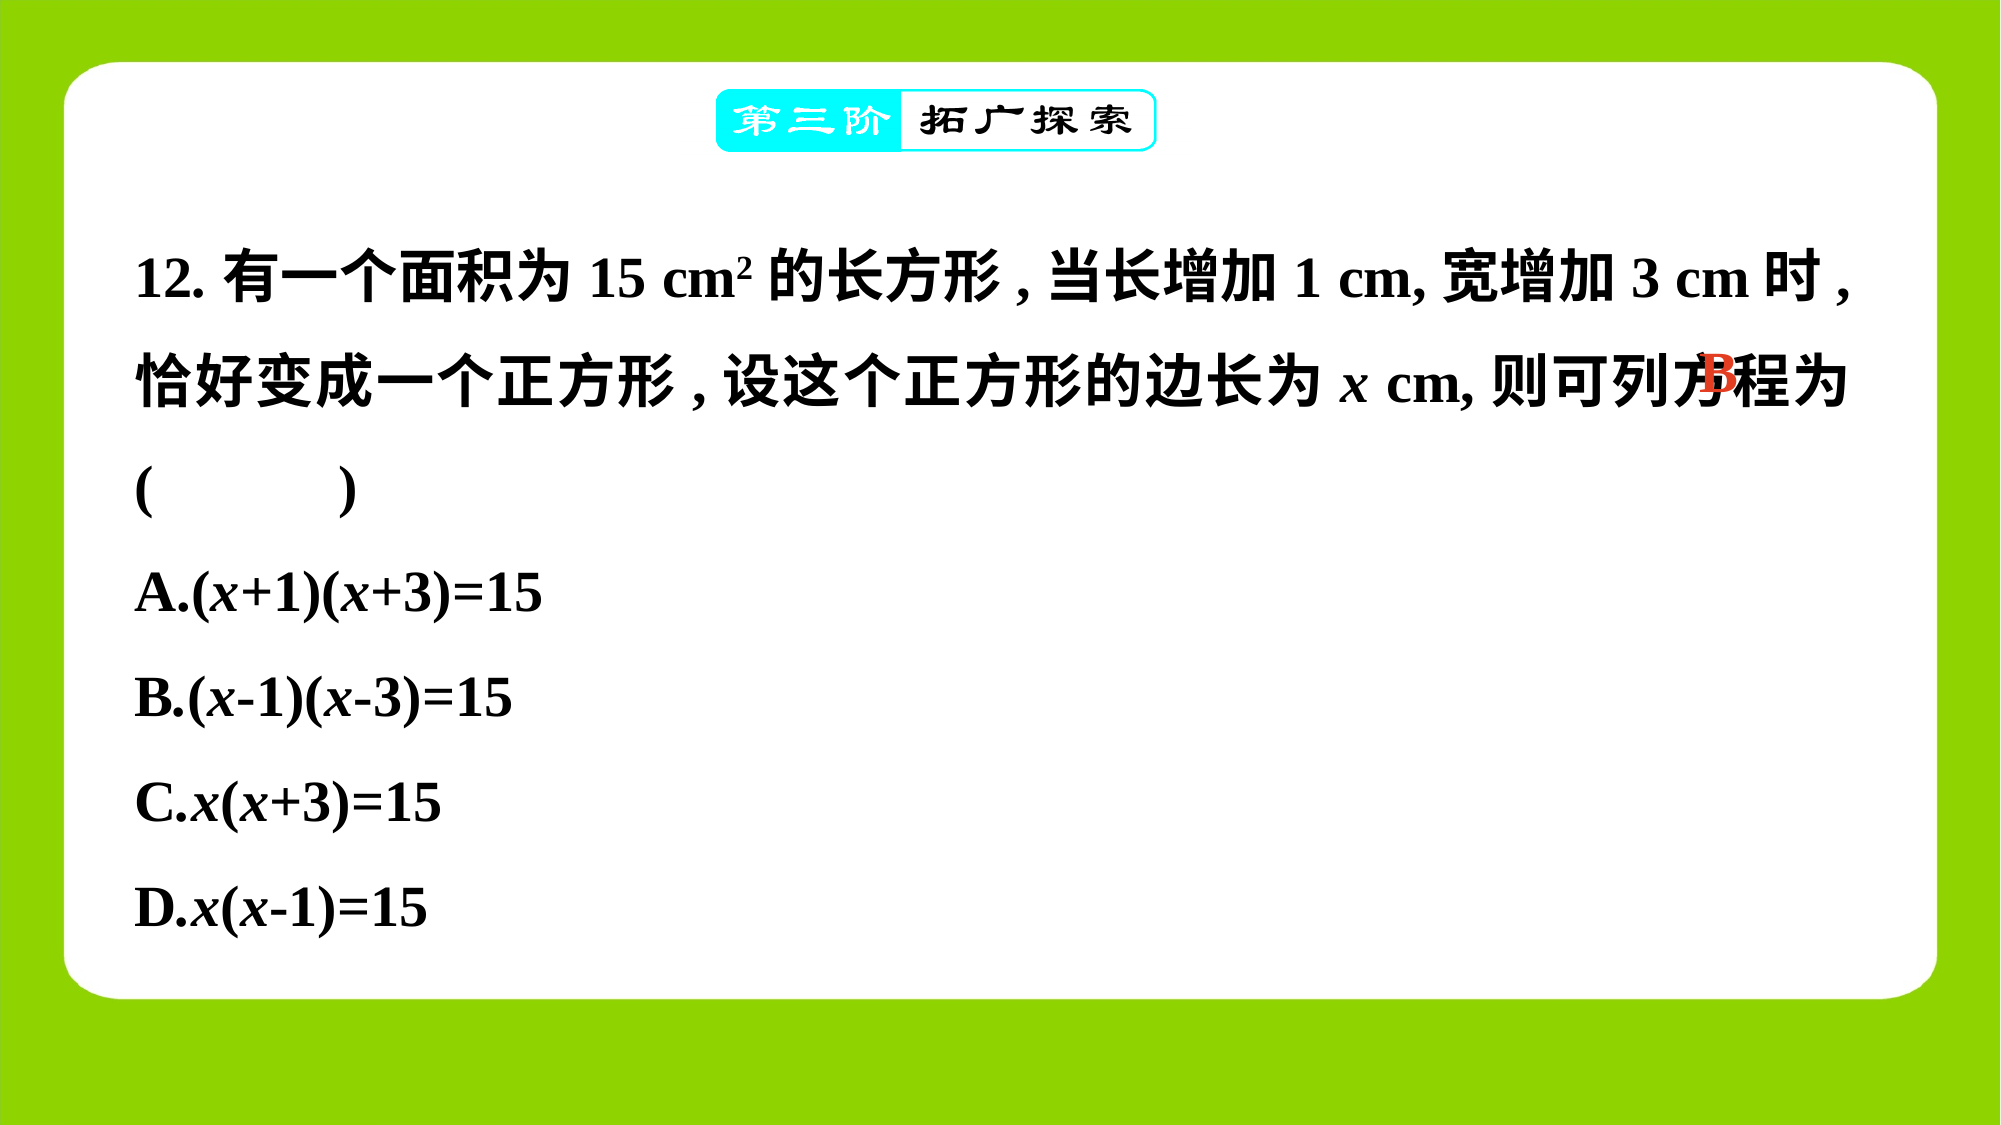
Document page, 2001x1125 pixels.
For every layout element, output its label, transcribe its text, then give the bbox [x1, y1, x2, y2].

text_box 12.有一个面积为15 cm2的长方形,当长增加1 cm,宽增加3 cm时,恰好变成一个正方形,设这个正方形的边长为x cm,则可列方程为( ) A.(x+1)(x+3)=15 B.(x-1)(x-3)=15 C.x(x+3)=15 D.x(x-1)=15 [119, 196, 1880, 946]
text_box B [1685, 326, 1749, 411]
picture [0, 0, 2001, 1125]
